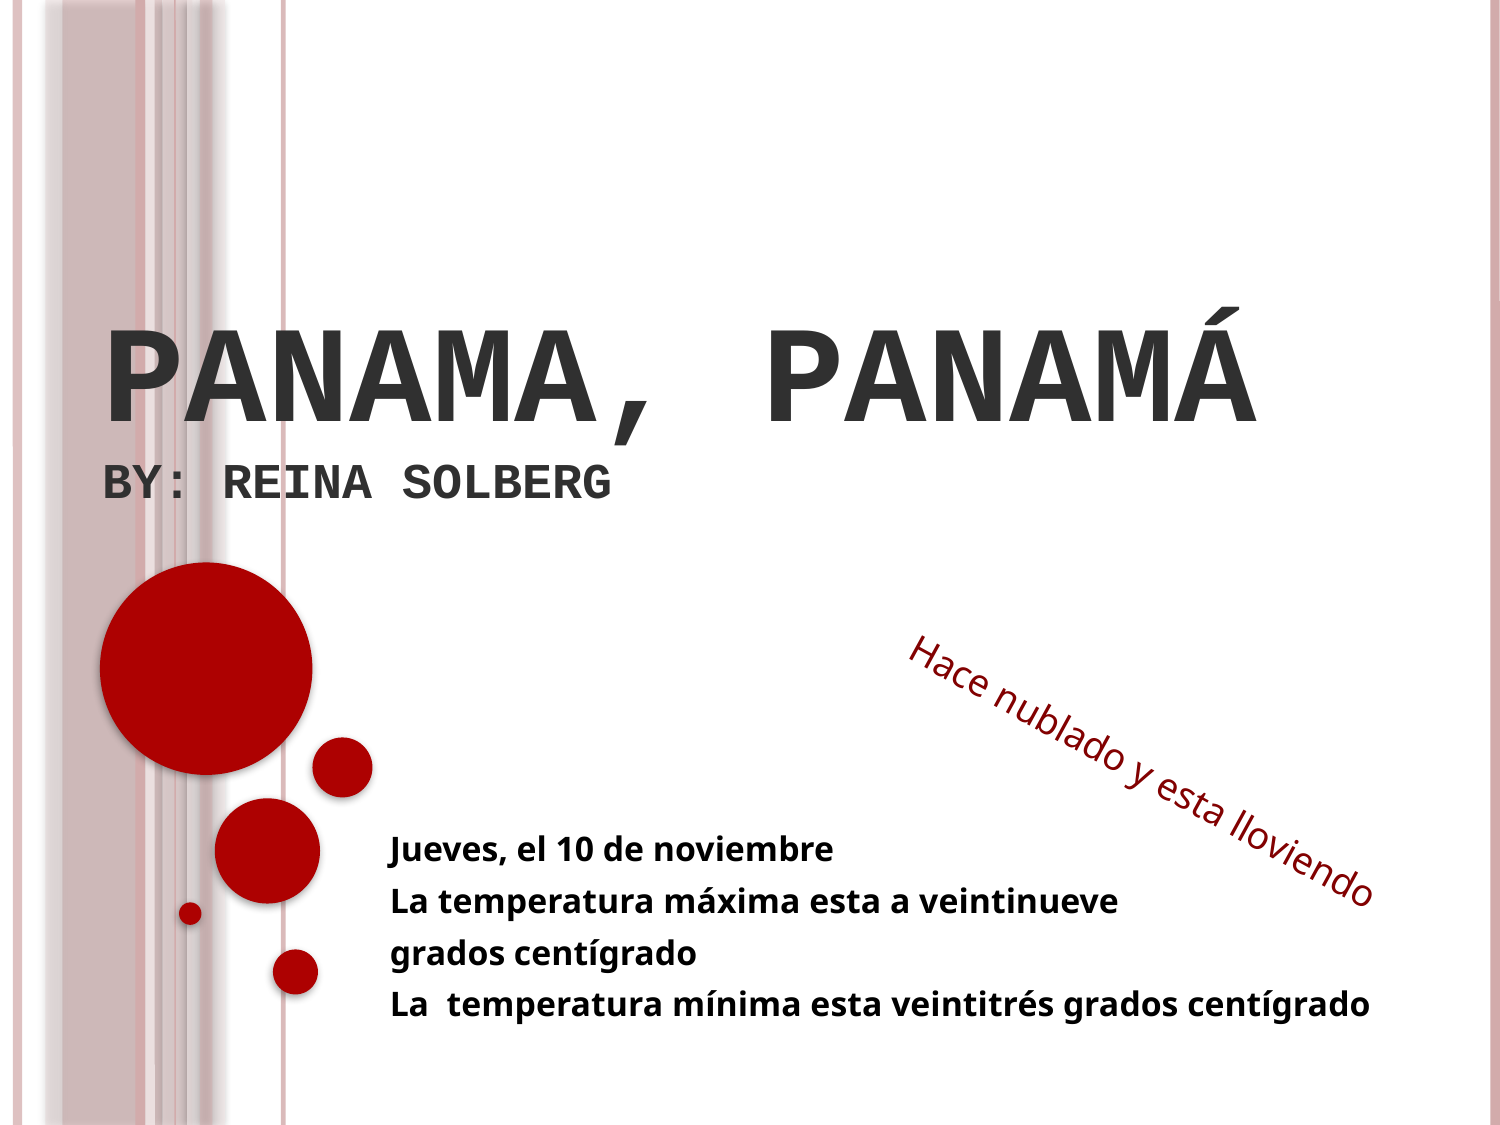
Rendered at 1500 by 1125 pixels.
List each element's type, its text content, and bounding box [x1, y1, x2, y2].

text_box Hace nublado y esta lloviendo [886, 611, 1403, 932]
title Panama, Panamá By: Reina Solberg [87, 275, 1363, 517]
subtitle Jueves, el 10 de noviembre La temperatura máxima esta a veintinueve grados centígrado La temperatura mínima esta veintitrés grados centígrado [375, 820, 1388, 1046]
